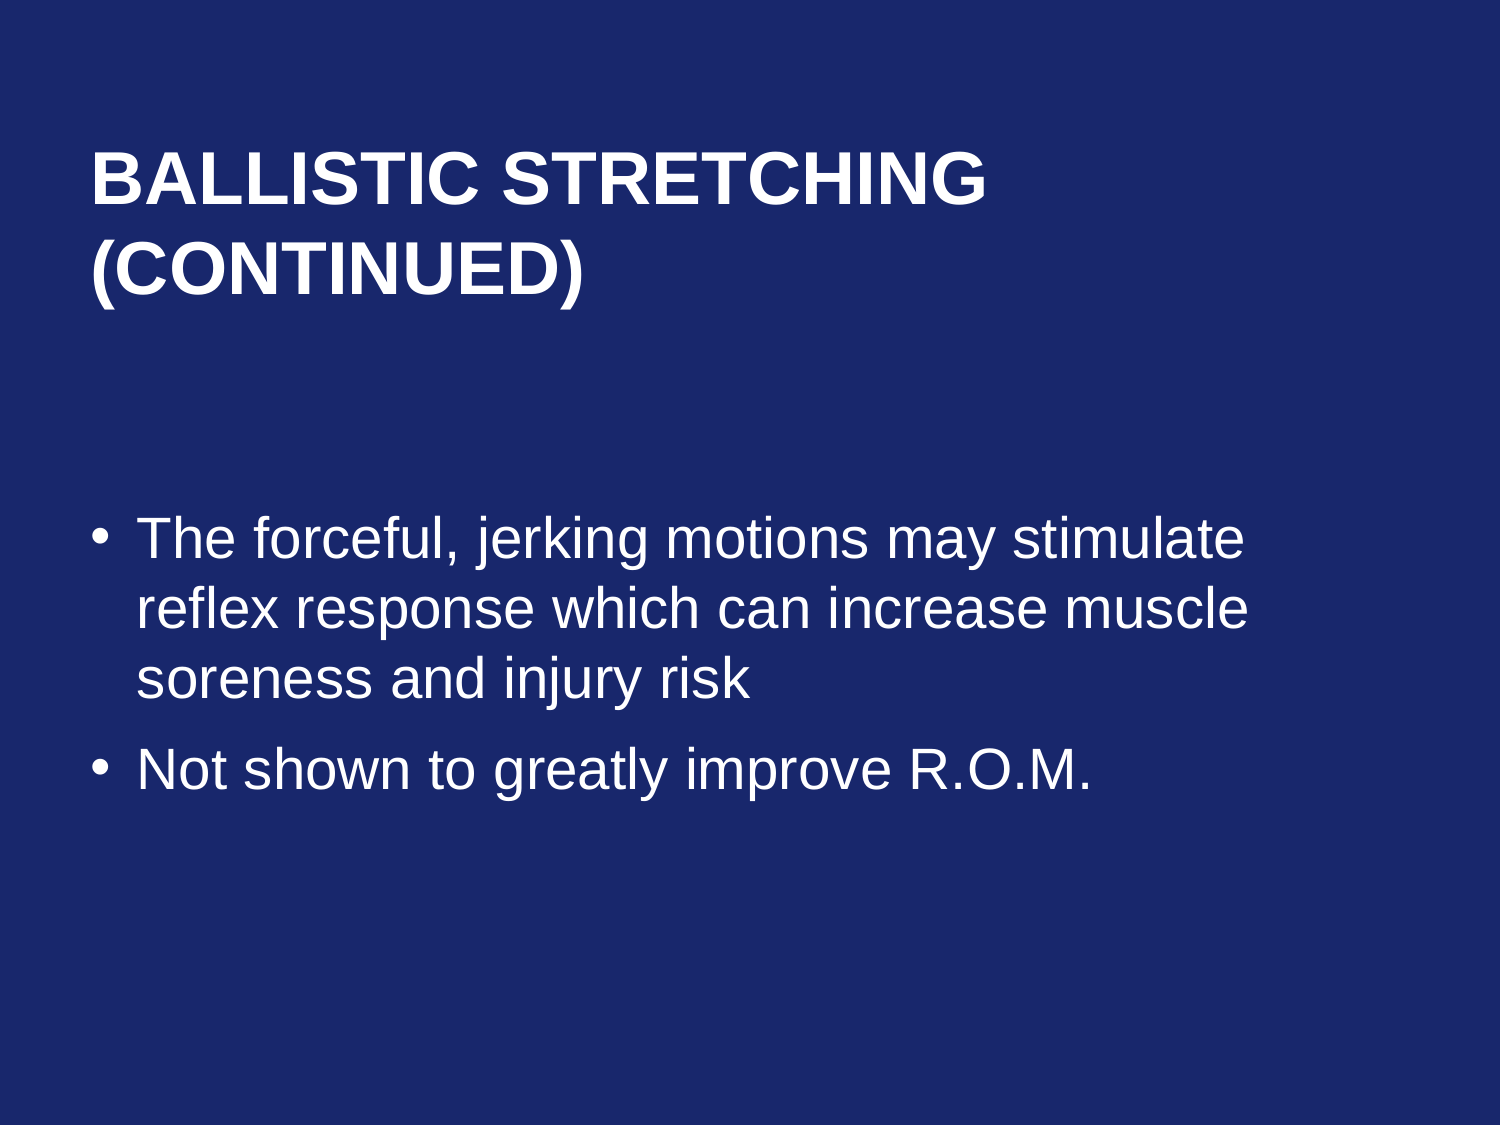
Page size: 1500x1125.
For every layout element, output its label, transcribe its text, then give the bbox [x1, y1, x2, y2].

title Ballistic Stretching (continued) [75, 99, 1350, 339]
list The forceful, jerking motions may stimulate reflex response which can increase muscle soreness and injury risk Not shown to greatly improve R.O.M. [75, 351, 1350, 950]
